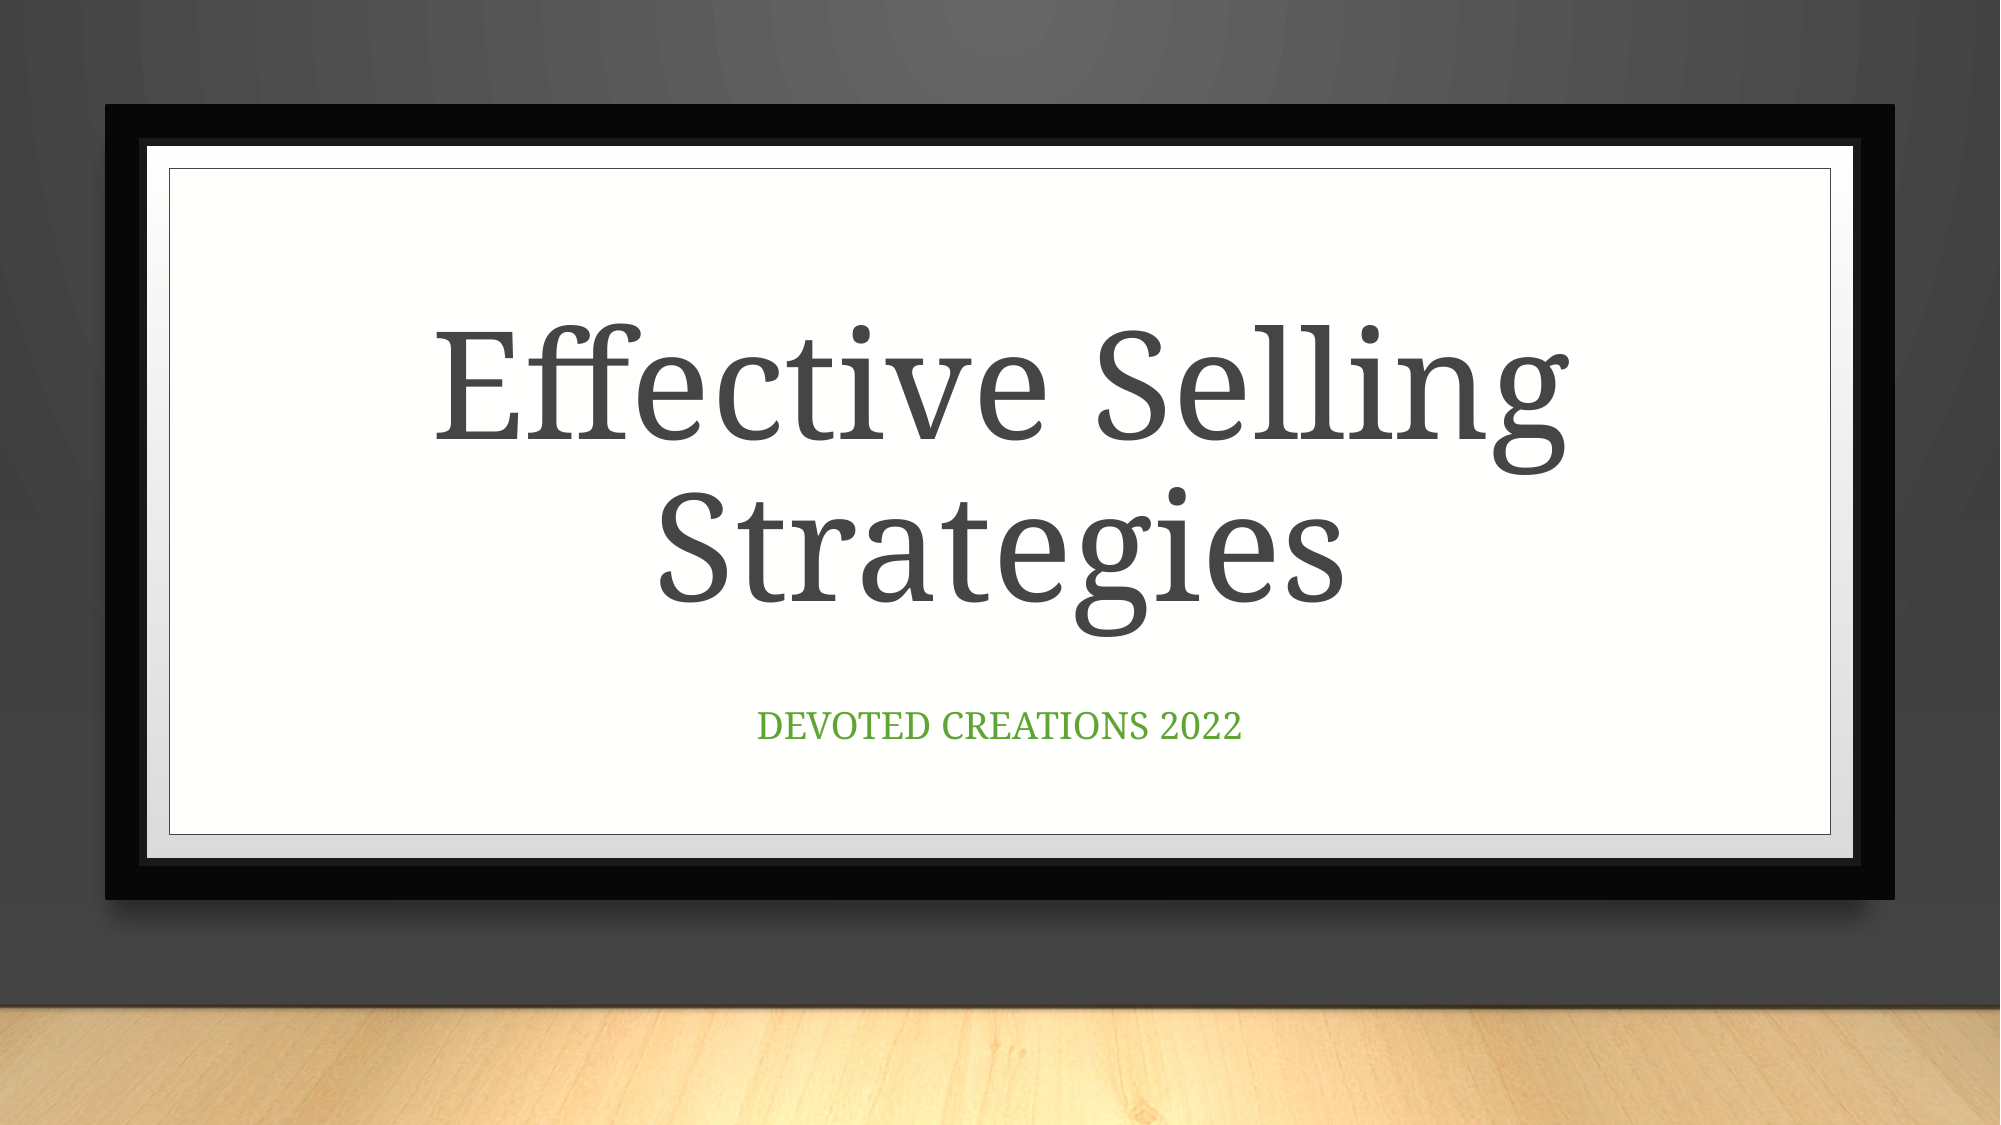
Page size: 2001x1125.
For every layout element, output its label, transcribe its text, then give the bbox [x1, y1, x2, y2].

text_box [0, 330, 2000, 1004]
text_box [0, 0, 2000, 330]
subtitle Devoted Creations 2022 [251, 678, 1749, 801]
text_box [142, 141, 1858, 863]
title Effective Selling Strategies [255, 259, 1749, 677]
text_box [168, 168, 1831, 836]
picture [0, 1006, 2000, 1125]
text_box [105, 104, 1895, 900]
